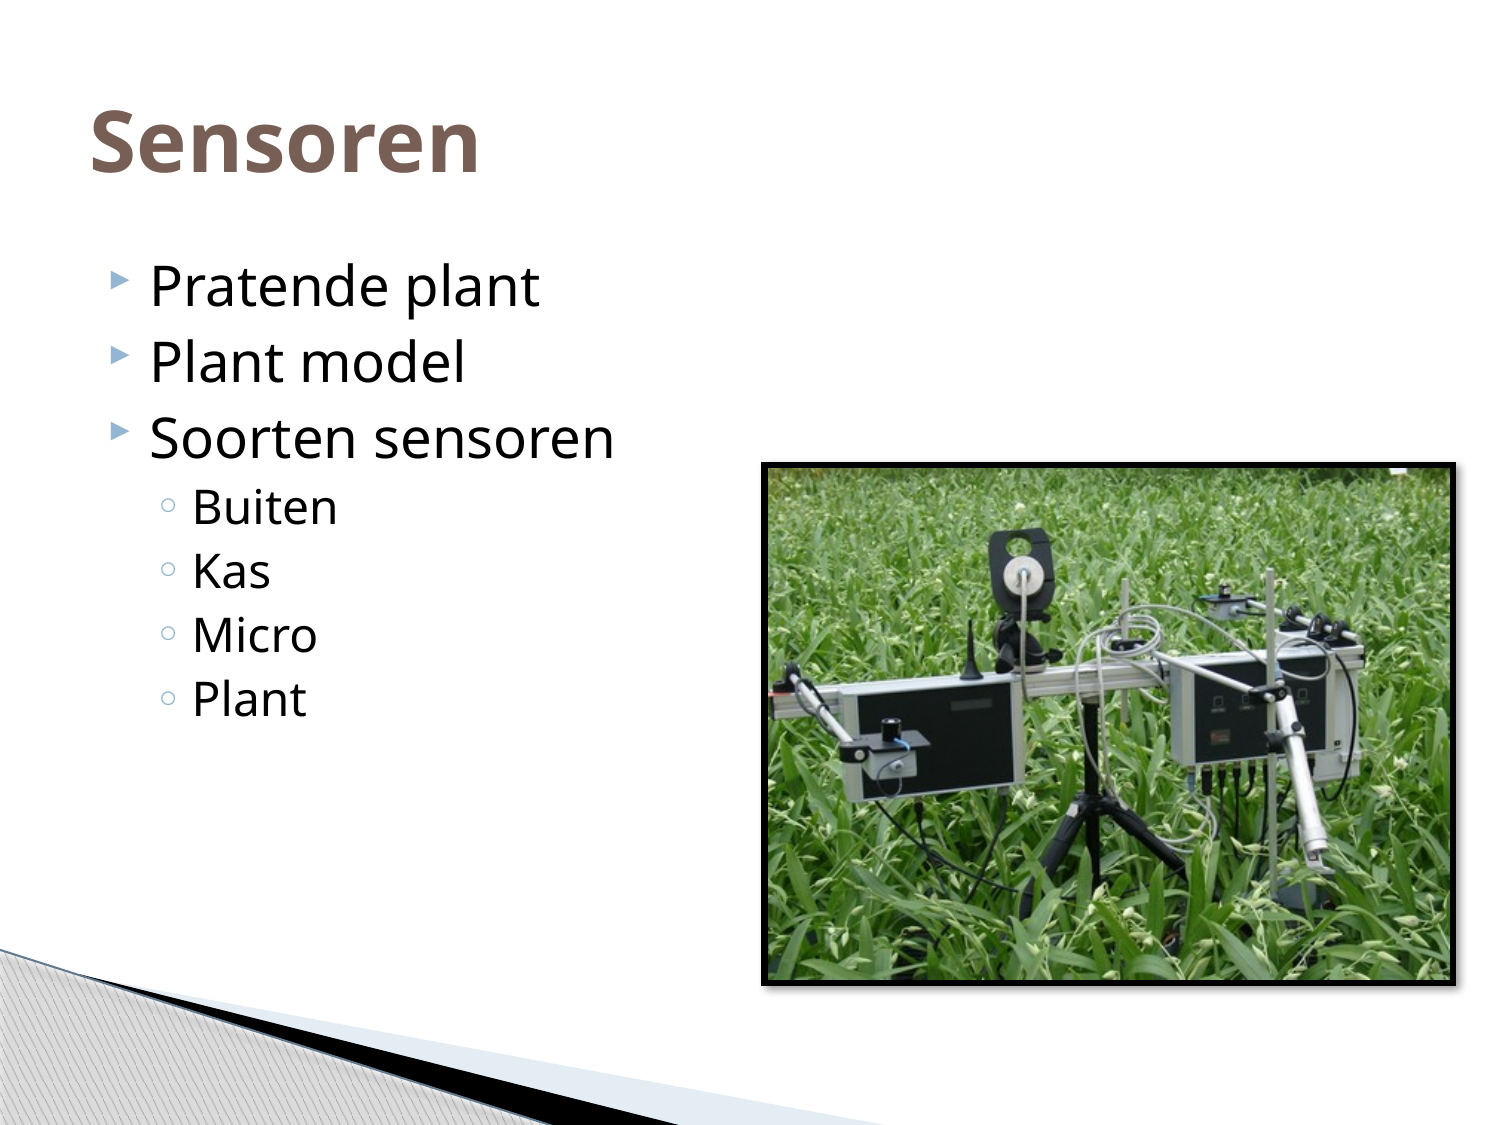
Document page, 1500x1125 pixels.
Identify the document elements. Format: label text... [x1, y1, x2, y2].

list Pratende plant Plant model Soorten sensoren Buiten Kas Micro Plant [75, 243, 1425, 986]
title Sensoren [75, 45, 1425, 233]
picture [767, 467, 1450, 980]
